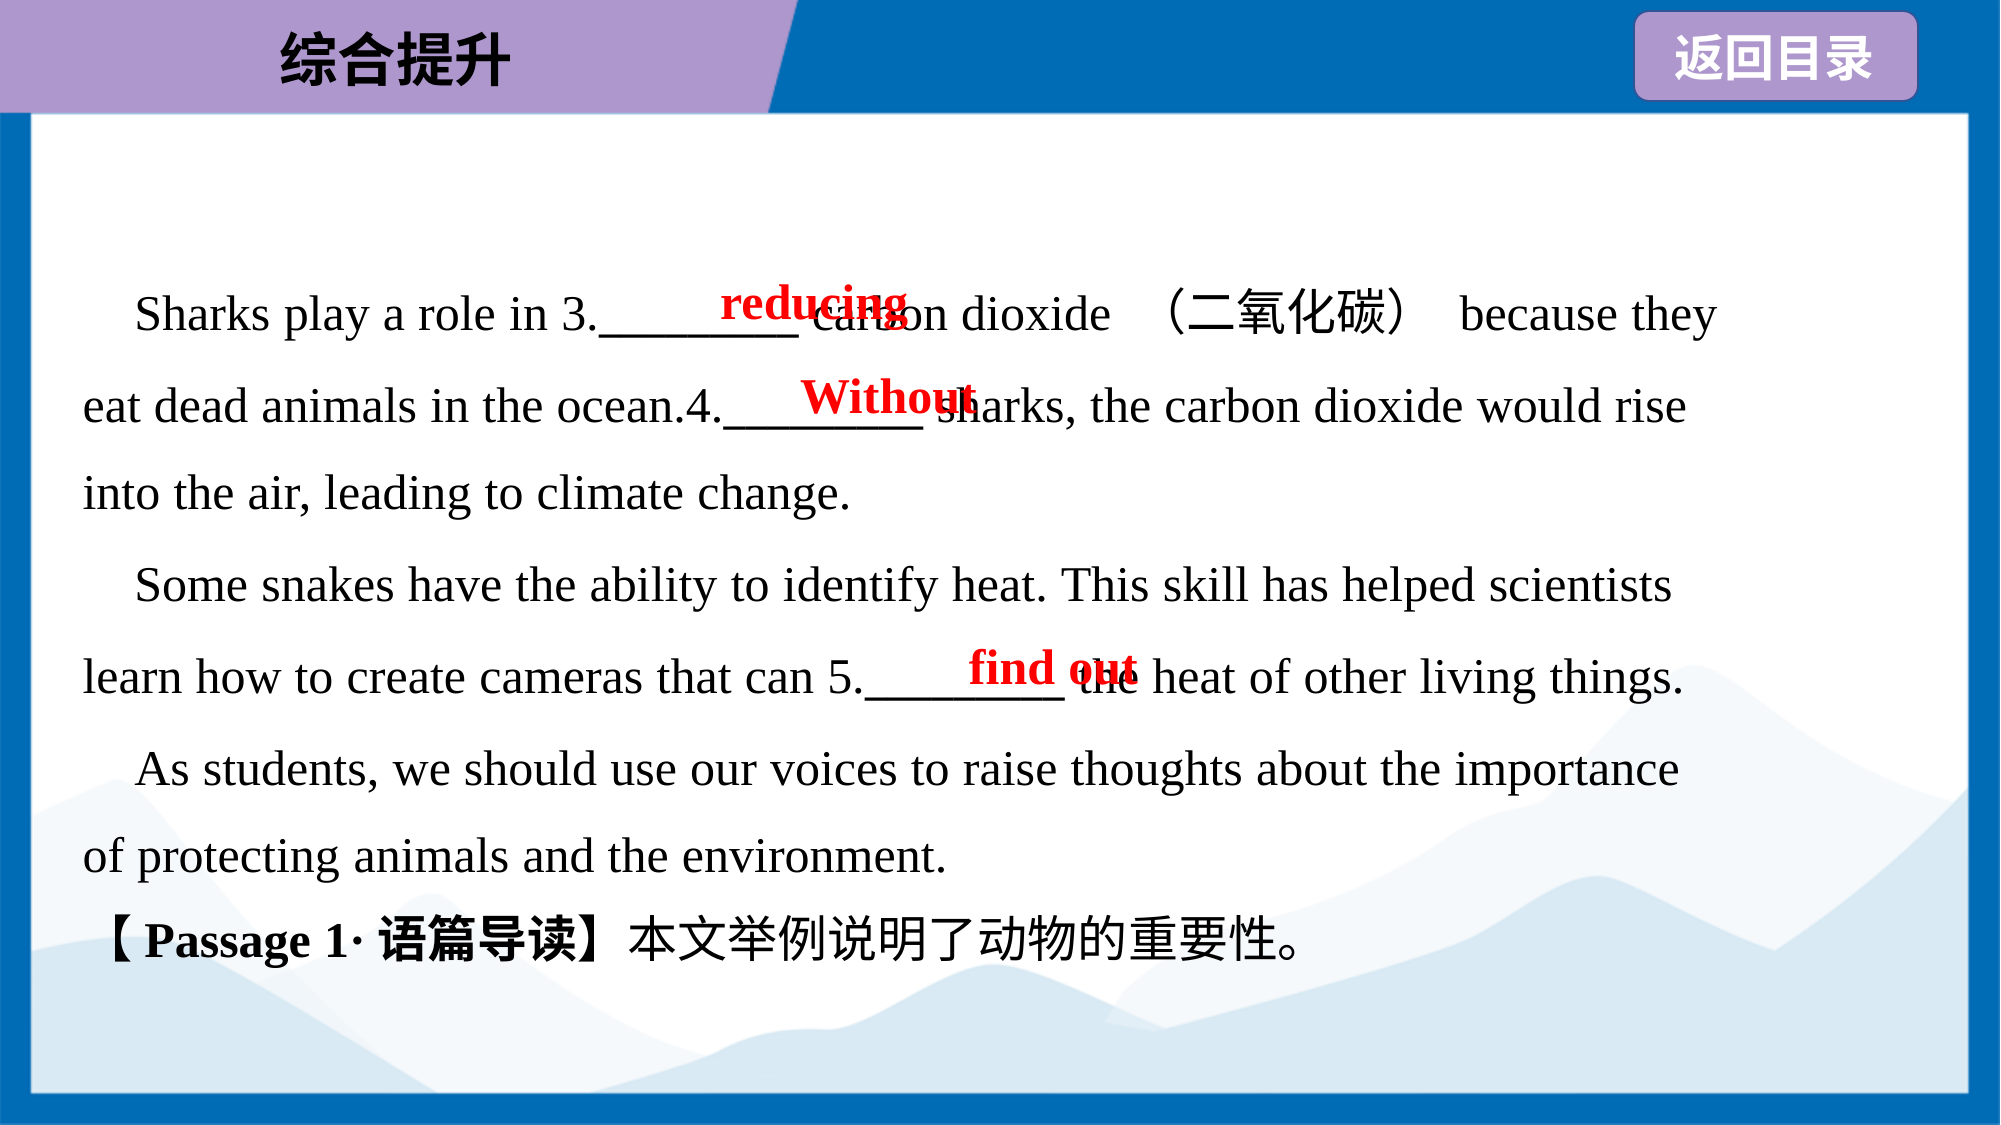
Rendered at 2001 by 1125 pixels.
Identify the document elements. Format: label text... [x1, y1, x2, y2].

picture [0, 0, 2000, 1125]
text_box find out [944, 607, 1162, 686]
text_box Some snakes have the ability to identify heat. This skill has helped scientists learn how to create cameras that can 5._________ the heat of other living things. As students, we should use our voices to raise thoughts about the importance of protecting animals and the environment. [82, 520, 1917, 874]
text_box Without [781, 335, 995, 415]
text_box Sharks play a role in 3._________ carbon dioxide （二氧化碳） because they eat dead animals in the ocean.4._________ sharks, the carbon dioxide would rise into the air, leading to climate change. [82, 248, 1917, 510]
text_box 【Passage 1·语篇导读】本文举例说明了动物的重要性。 [82, 879, 1917, 958]
text_box reducing [702, 242, 927, 321]
